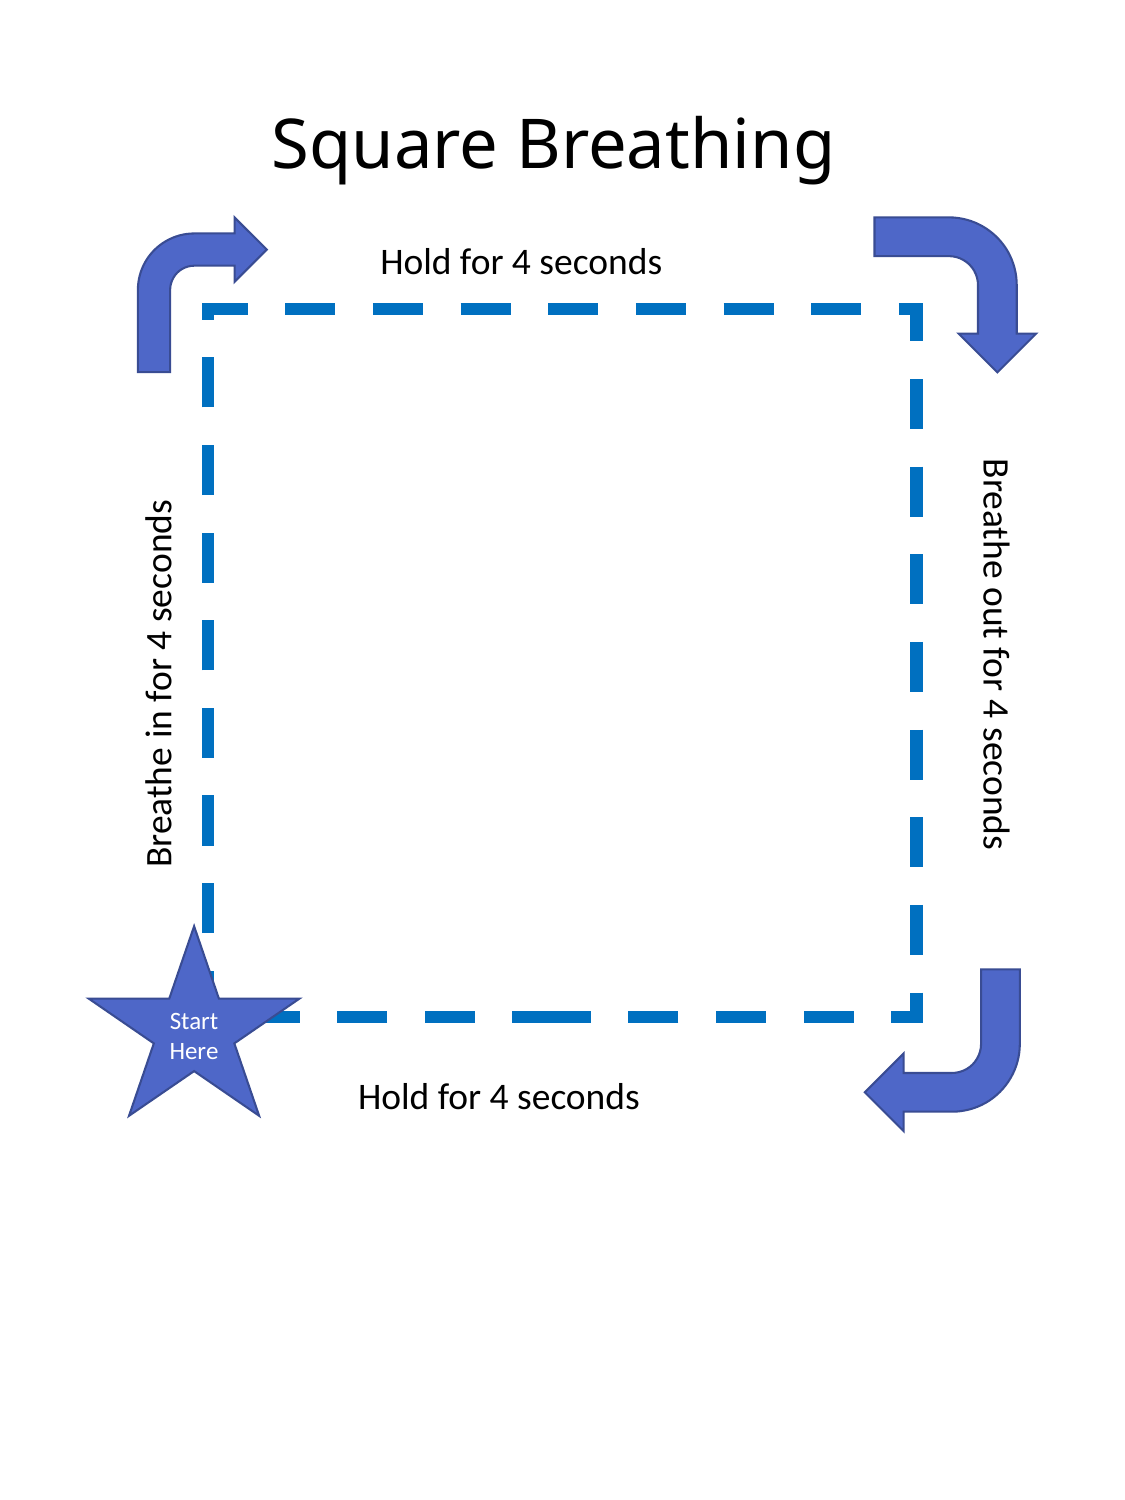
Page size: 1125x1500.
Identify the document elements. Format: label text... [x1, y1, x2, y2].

text_box [136, 214, 269, 374]
title Square Breathing [77, 79, 1048, 214]
text_box Breathe out for 4 seconds [968, 443, 1029, 883]
text_box [207, 308, 918, 1018]
text_box Start Here [85, 923, 303, 1119]
text_box Hold for 4 seconds [343, 1064, 782, 1125]
text_box Hold for 4 seconds [365, 229, 804, 290]
text_box [863, 968, 1021, 1134]
text_box Breathe in for 4 seconds [126, 444, 187, 883]
text_box [873, 216, 1039, 374]
